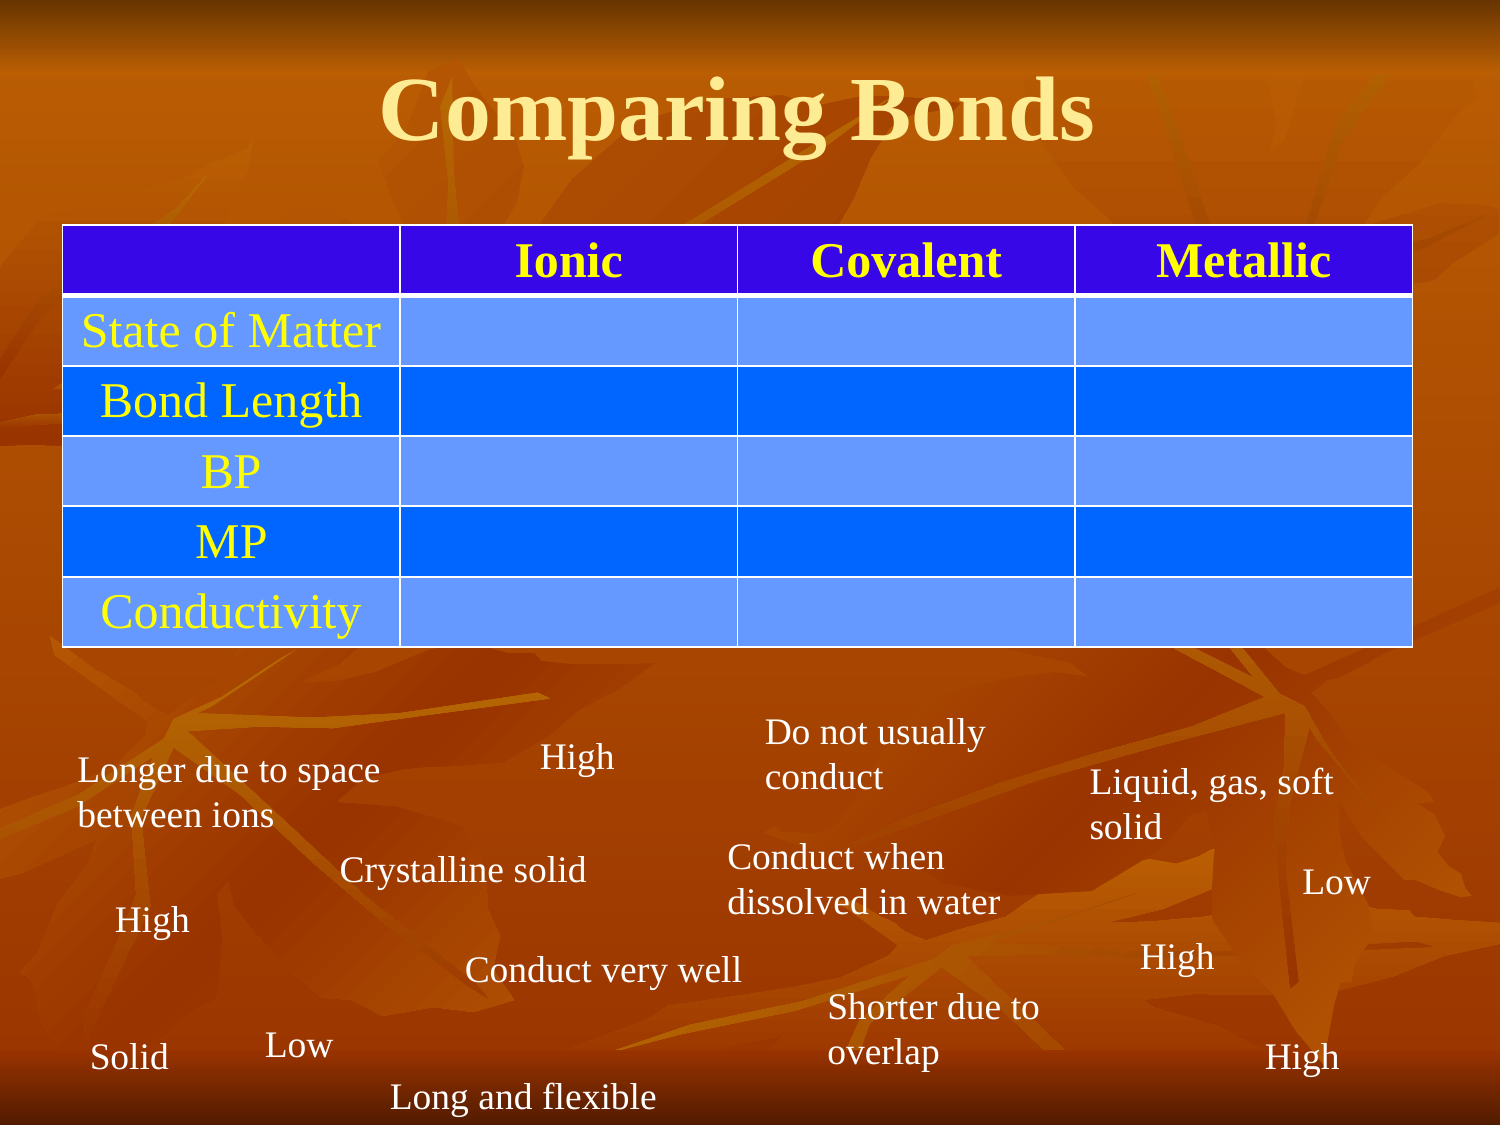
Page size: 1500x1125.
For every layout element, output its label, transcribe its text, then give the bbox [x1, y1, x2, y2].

text_box Long and flexible [374, 1064, 688, 1125]
text_box Conduct when dissolved in water [712, 824, 1025, 930]
table_cell [1076, 298, 1412, 365]
table_cell [738, 507, 1074, 576]
table_cell [1076, 437, 1412, 505]
table_cell Bond Length [63, 367, 399, 435]
text_box Conduct very well [449, 937, 763, 998]
table_cell State of Matter [63, 298, 399, 365]
text_box Longer due to space between ions [62, 737, 413, 843]
text_box Do not usually conduct [749, 699, 1063, 805]
text_box Low [1287, 849, 1388, 910]
text_box Crystalline solid [324, 837, 638, 898]
table_cell [738, 367, 1074, 435]
text_box Liquid, gas, soft solid [1074, 749, 1388, 855]
table_header Ionic [401, 226, 737, 293]
text_box Shorter due to overlap [812, 974, 1075, 1080]
text_box High [525, 724, 638, 785]
text_box High [1125, 924, 1238, 985]
table_cell Conductivity [63, 578, 399, 646]
table_cell [401, 437, 737, 505]
text_box Solid [74, 1024, 238, 1085]
table_header Covalent [738, 226, 1074, 293]
table_cell [401, 367, 737, 435]
table_cell MP [63, 507, 399, 576]
text_box Low [249, 1012, 363, 1073]
table_cell [738, 437, 1074, 505]
title Comparing Bonds [62, 37, 1413, 171]
table_header Metallic [1076, 226, 1412, 293]
table_cell [401, 578, 737, 646]
table_header [63, 226, 399, 293]
table_cell [401, 507, 737, 576]
table_cell [1076, 578, 1412, 646]
table_cell [1076, 367, 1412, 435]
table_cell BP [63, 437, 399, 505]
table_cell [401, 298, 737, 365]
table_cell [1076, 507, 1412, 576]
text_box High [1250, 1024, 1375, 1085]
table_cell [738, 298, 1074, 365]
text_box High [99, 887, 213, 948]
table_cell [738, 578, 1074, 646]
